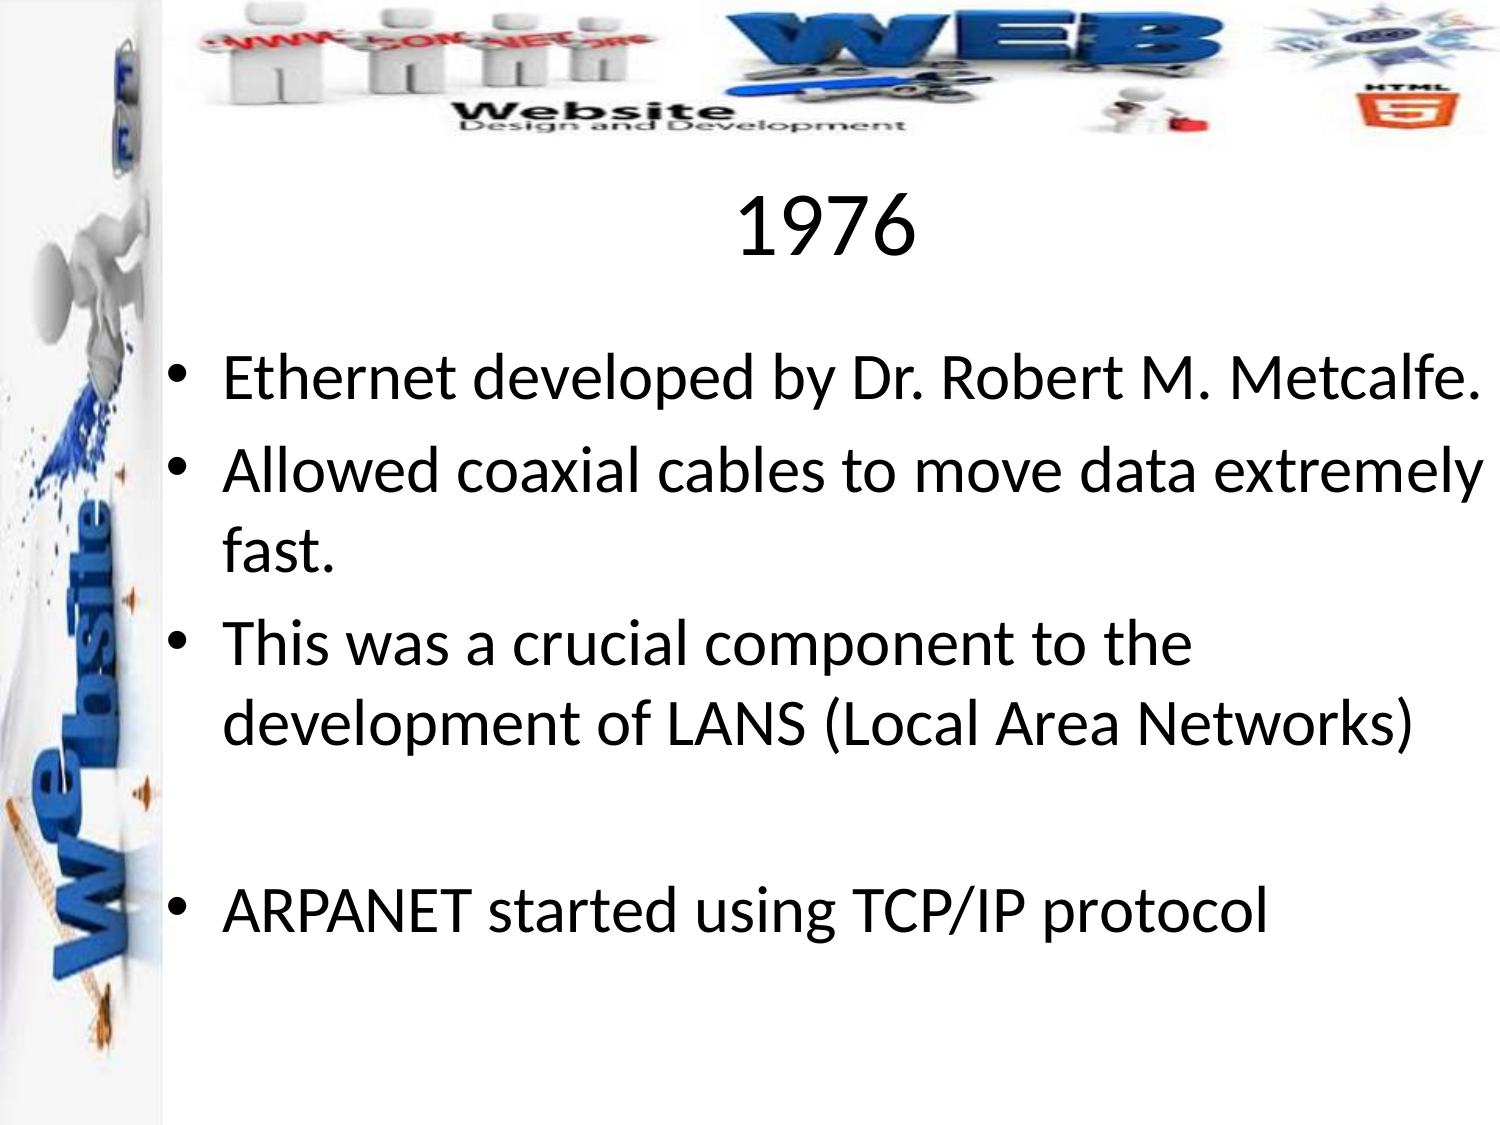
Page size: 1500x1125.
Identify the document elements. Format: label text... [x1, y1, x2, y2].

picture [0, 0, 1500, 1125]
list Ethernet developed by Dr. Robert M. Metcalfe. Allowed coaxial cables to move data extremely fast. This was a crucial component to the development of LANS (Local Area Networks) ARPANET started using TCP/IP protocol [150, 324, 1500, 1068]
title 1976 [150, 125, 1500, 313]
